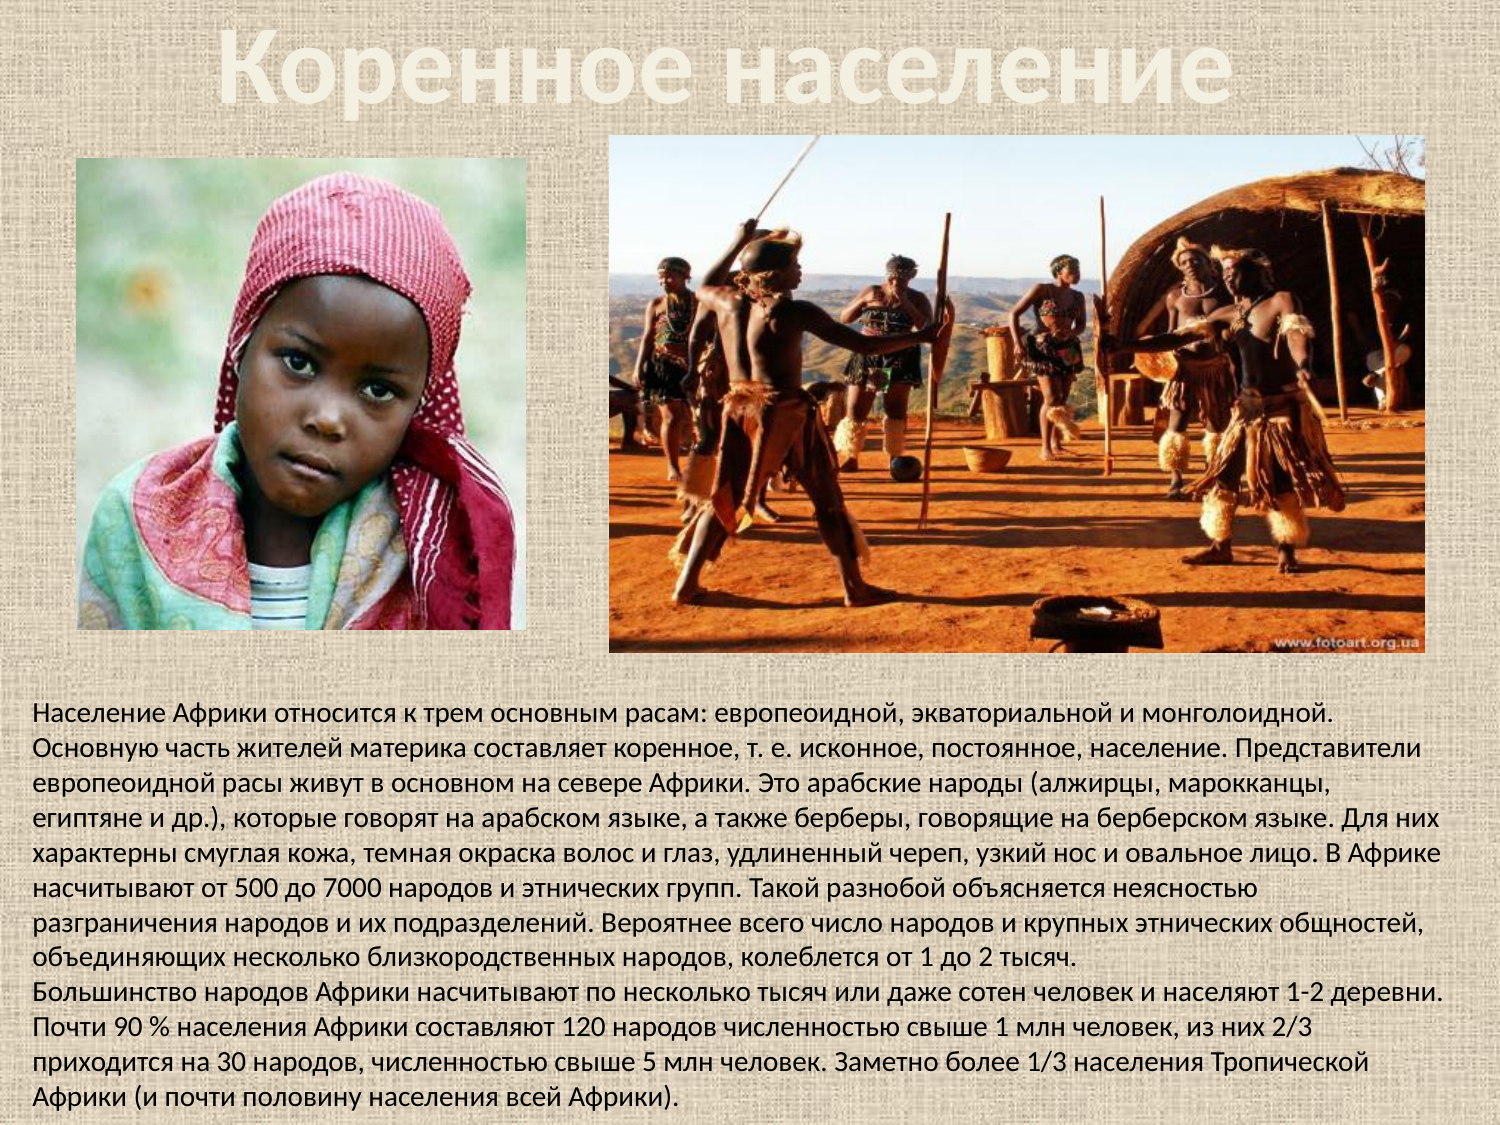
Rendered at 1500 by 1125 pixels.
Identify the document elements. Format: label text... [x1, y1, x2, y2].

picture [0, 0, 1500, 1125]
text_box Коренное население [201, 0, 1252, 134]
text_box Население Африки относится к трем основным расам: европеоидной, экваториальной и монголоидной. Основную часть жителей материка составляет коренное, т. е. исконное, постоянное, население. Представители европеоидной расы живут в основном на севере Африки. Это арабские народы (алжирцы, марокканцы, египтяне и др.), которые говорят на арабском языке, а также берберы, говорящие на берберском языке. Для них характерны смуглая кожа, темная окраска волос и глаз, удлиненный череп, узкий нос и овальное лицо. В Африке насчитывают от 500 до 7000 народов и этнических групп. Такой разнобой объясняется неясностью разграничения народов и их подразделений. Вероятнее всего число народов и крупных этнических общностей, объединяющих несколько близкородственных народов, колеблется от 1 до 2 тысяч. Большинство народов Африки насчитывают по несколько тысяч или даже сотен человек и населяют 1-2 деревни. Почти 90 % населения Африки составляют 120 народов численностью свыше 1 млн человек, из них 2/3 приходится на 30 народов, численностью свыше 5 млн человек. Заметно более 1/3 населения Тропической Африки (и почти половину населения всей Африки). [17, 685, 1461, 1120]
